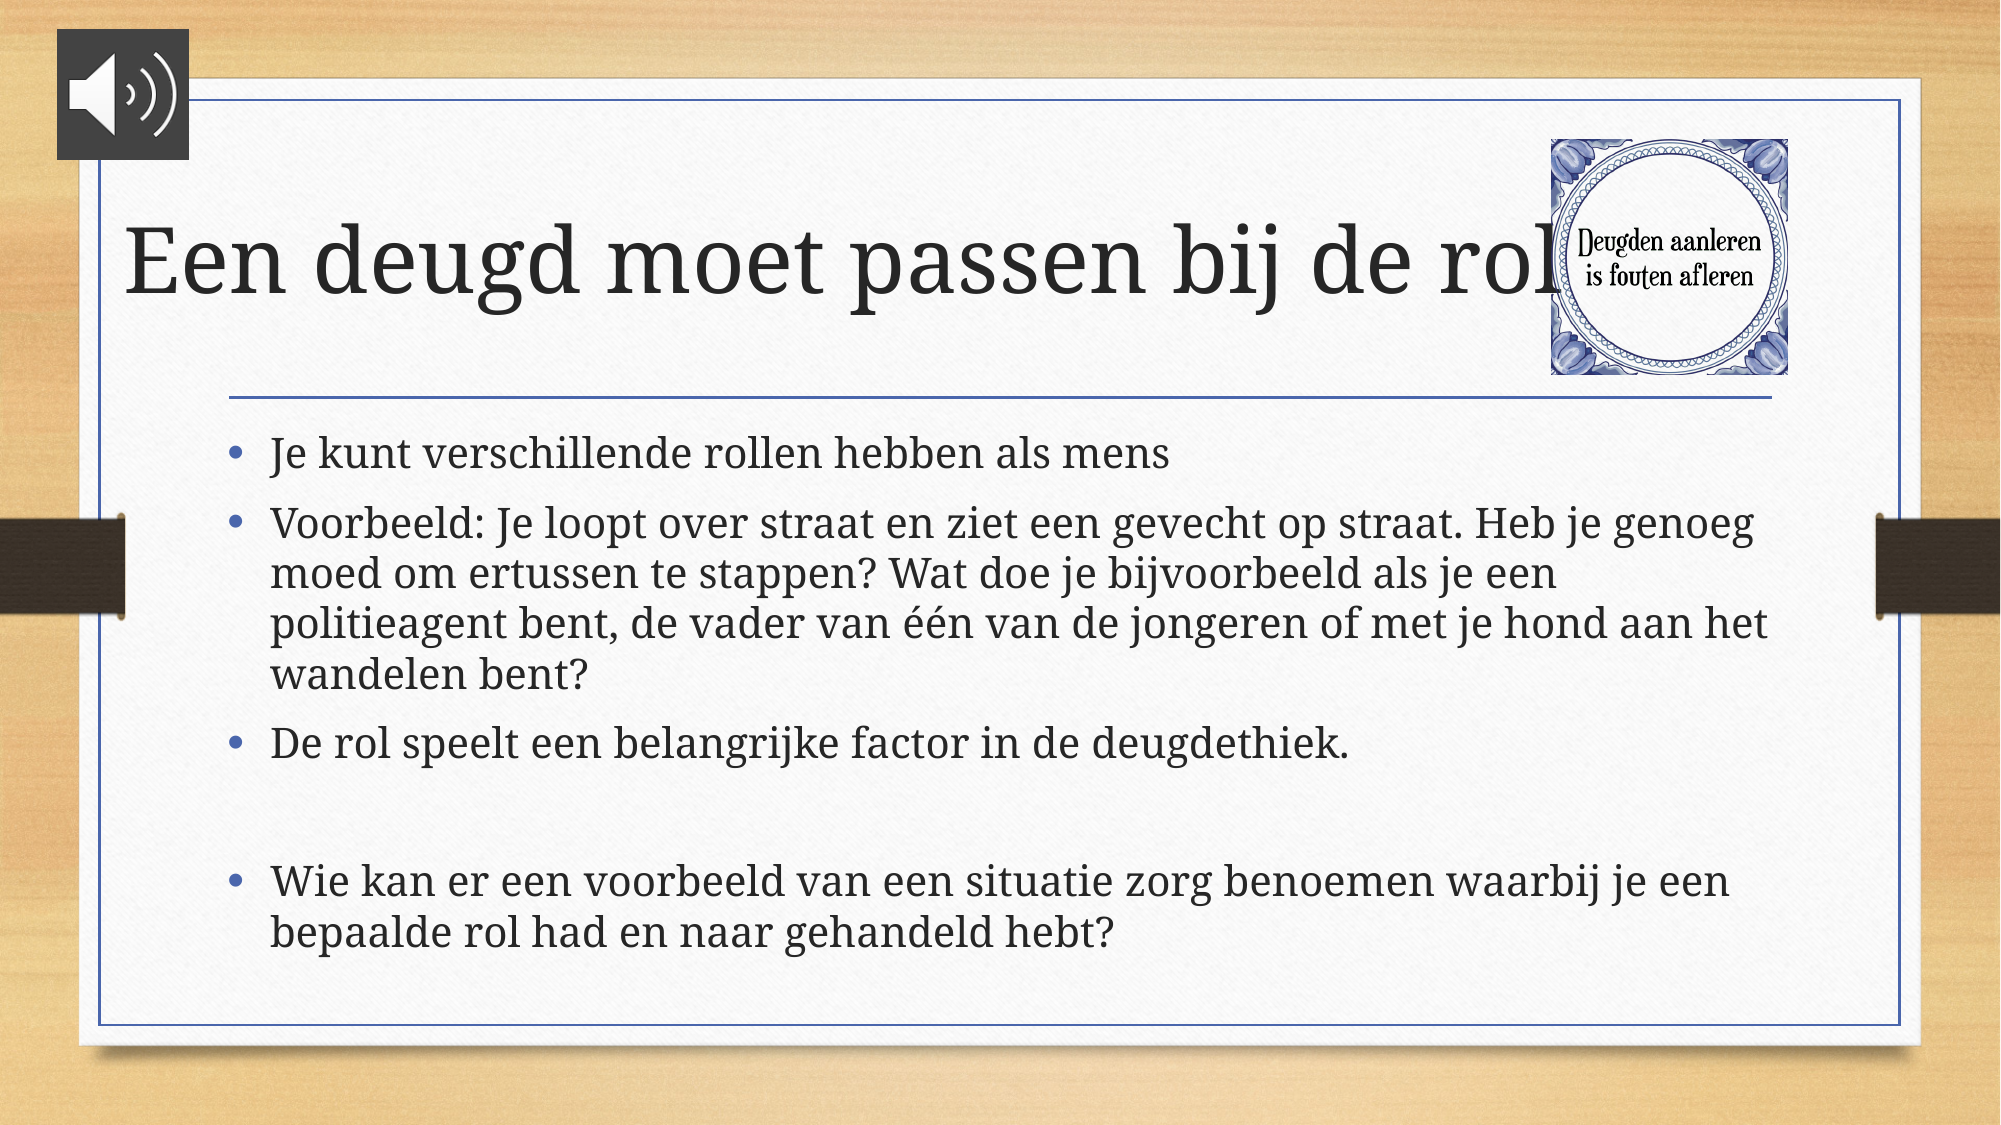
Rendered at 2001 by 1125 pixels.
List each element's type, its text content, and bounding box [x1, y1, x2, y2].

title Een deugd moet passen bij de rol [56, 150, 1551, 364]
picture [0, 0, 2001, 1125]
list Je kunt verschillende rollen hebben als mens Voorbeeld: Je loopt over straat en ziet een gevecht op straat. Heb je genoeg moed om ertussen te stappen? Wat doe je bijvoorbeeld als je een politieagent bent, de vader van één van de jongeren of met je hond aan het wandelen bent? De rol speelt een belangrijke factor in de deugdethiek. Wie kan er een voorbeeld van een situatie zorg benoemen waarbij je een bepaalde rol had en naar gehandeld hebt? [212, 419, 1788, 964]
